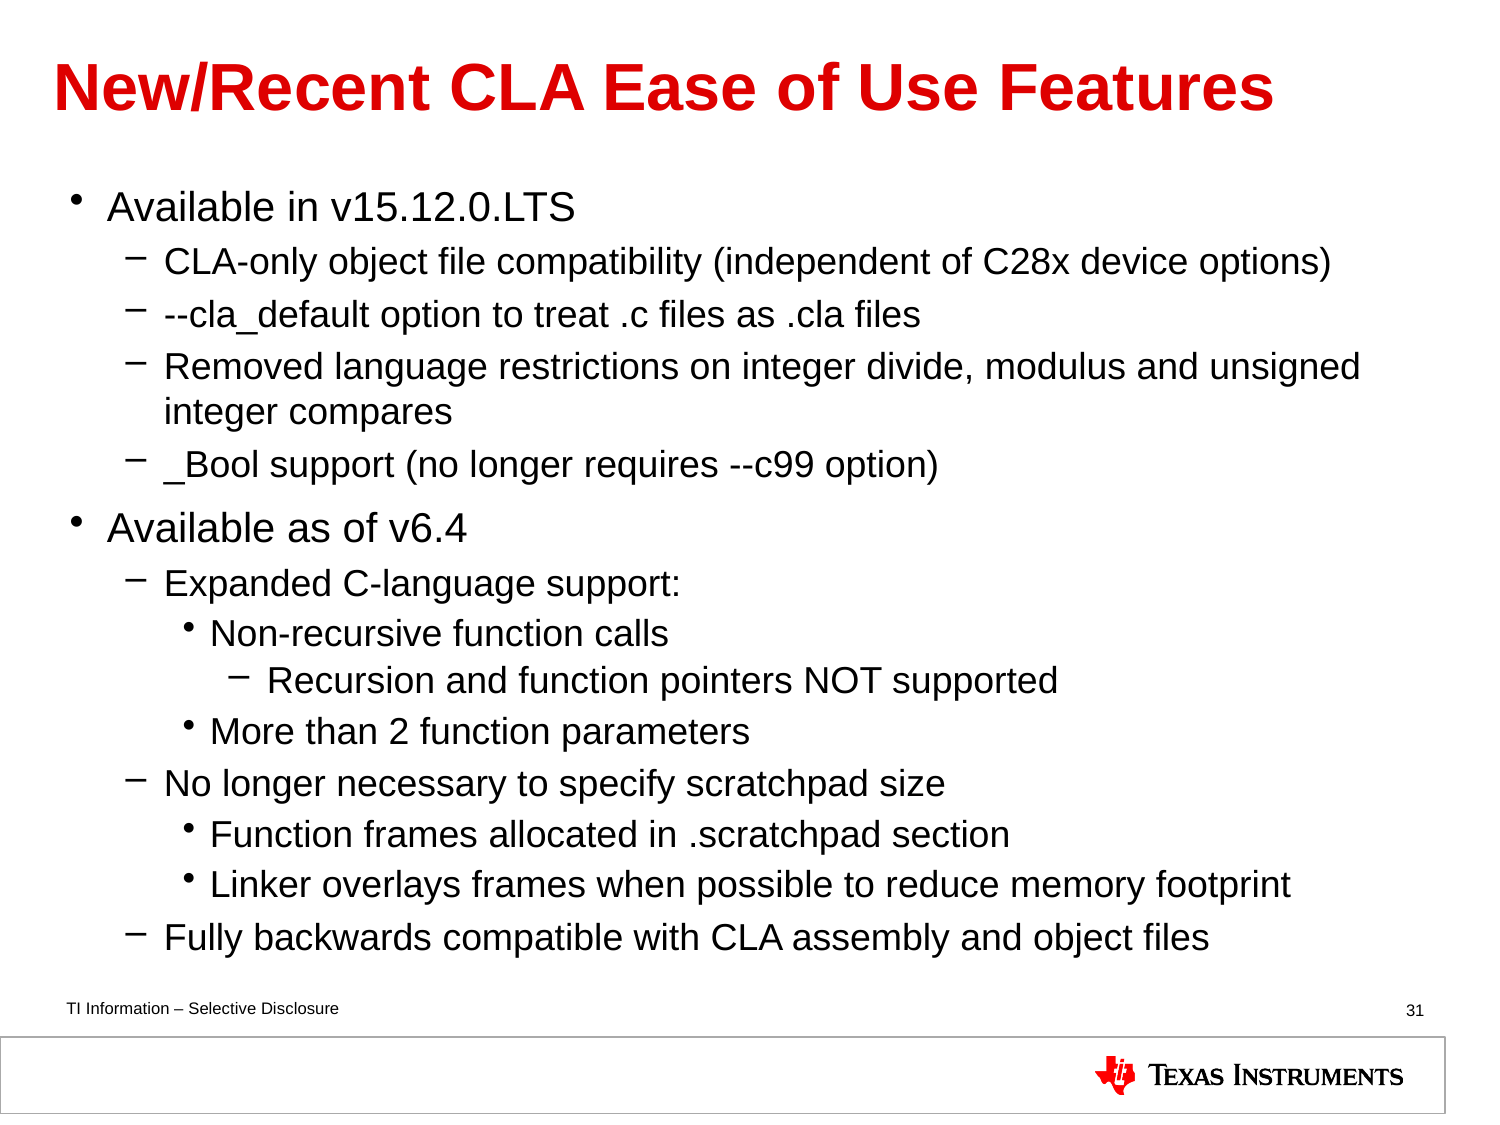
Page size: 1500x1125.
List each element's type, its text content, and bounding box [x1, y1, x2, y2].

title New/Recent CLA Ease of Use Features [37, 23, 1426, 158]
list Available in v15.12.0.LTS CLA-only object file compatibility (independent of C28x device options) --cla_default option to treat .c files as .cla files Removed language restrictions on integer divide, modulus and unsigned integer compares _Bool support (no longer requires --c99 option) Available as of v6.4 Expanded C-language support: Non-recursive function calls Recursion and function pointers NOT supported More than 2 function parameters No longer necessary to specify scratchpad size Function frames allocated in .scratchpad section Linker overlays frames when possible to reduce memory footprint Fully backwards compatible with CLA assembly and object files [54, 171, 1444, 984]
picture [1095, 1056, 1403, 1095]
slide_number 31 [1089, 992, 1440, 1027]
